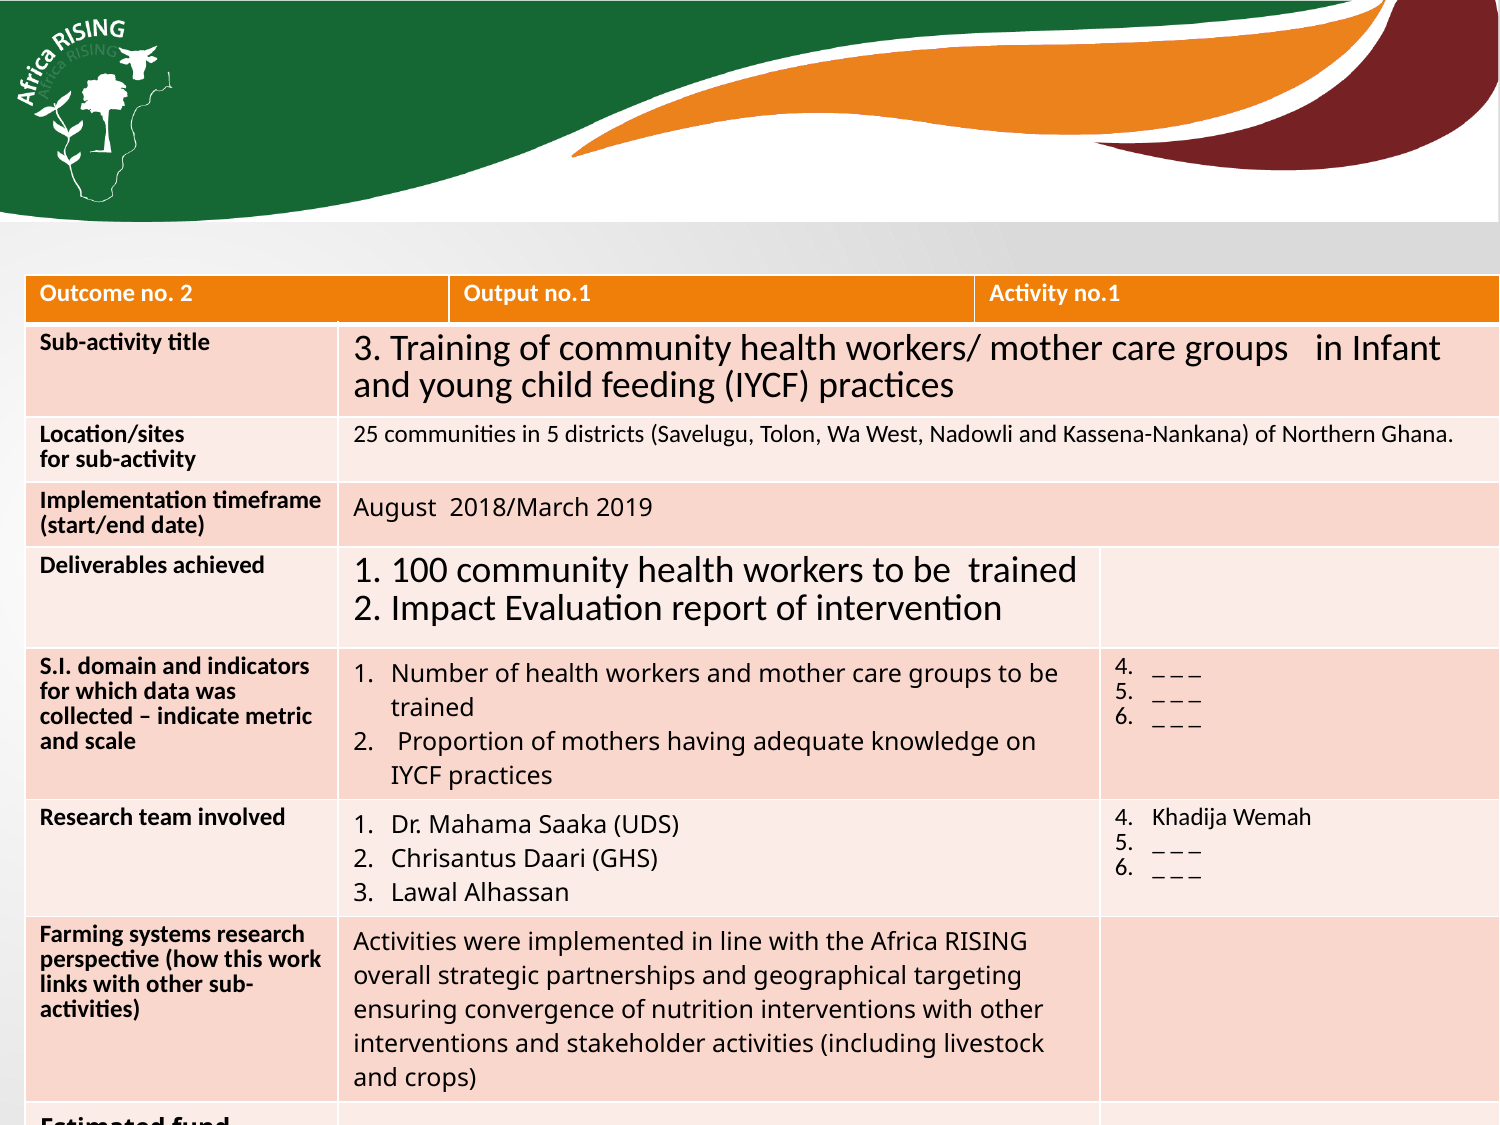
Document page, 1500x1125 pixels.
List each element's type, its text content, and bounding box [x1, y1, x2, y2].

table_cell August 2018/March 2019 [339, 483, 1499, 546]
table_cell Implementation timeframe (start/end date) [26, 483, 337, 546]
table_cell Activities were implemented in line with the Africa RISING overall strategic partnerships and geographical targeting ensuring convergence of nutrition interventions with other interventions and stakeholder activities (including livestock and crops) [339, 917, 1099, 1101]
table_cell Dr. Mahama Saaka (UDS) Chrisantus Daari (GHS) Lawal Alhassan [339, 800, 1099, 916]
table_cell 100 community health workers to be trained Impact Evaluation report of intervention [339, 548, 1099, 647]
table_cell 25 communities in 5 districts (Savelugu, Tolon, Wa West, Nadowli and Kassena-Nankana) of Northern Ghana. [339, 418, 1499, 481]
table_cell Location/sites for sub-activity [26, 418, 337, 481]
table_cell _ _ _ _ _ _ _ _ _ [1101, 649, 1499, 799]
table_cell [339, 1103, 1099, 1125]
table_header Output no.1 [450, 276, 974, 322]
table_cell 3. Training of community health workers/ mother care groups in Infant and young child feeding (IYCF) practices [339, 327, 1499, 416]
table_cell Sub-activity title [26, 327, 337, 416]
table_cell [1101, 917, 1499, 1101]
picture [0, 0, 1499, 222]
table_cell Khadija Wemah _ _ _ _ _ _ [1101, 800, 1499, 916]
table_cell [1101, 1103, 1499, 1125]
table_header Outcome no. 2 [26, 276, 448, 322]
table_cell Deliverables achieved [26, 548, 337, 647]
table_cell Number of health workers and mother care groups to be trained Proportion of mothers having adequate knowledge on IYCF practices [339, 649, 1099, 799]
table_cell [1101, 548, 1499, 647]
table_cell Estimated fund requirement [26, 1103, 337, 1125]
table_cell Farming systems research perspective (how this work links with other sub-activities) [26, 917, 337, 1101]
table_cell Research team involved [26, 800, 337, 916]
table_header Activity no.1 [975, 276, 1499, 322]
table_cell S.I. domain and indicators for which data was collected – indicate metric and scale [26, 649, 337, 799]
